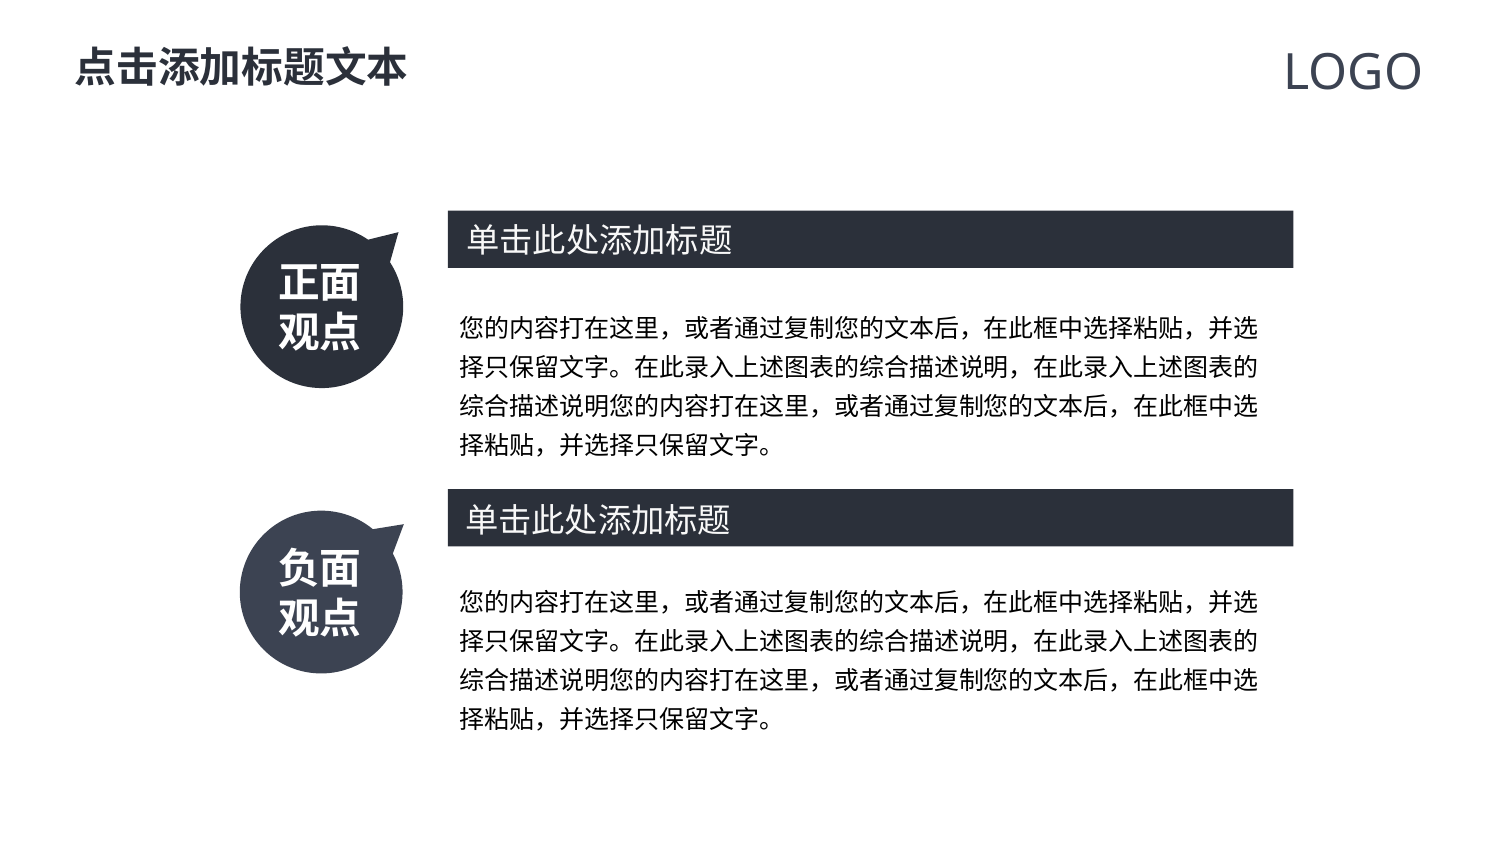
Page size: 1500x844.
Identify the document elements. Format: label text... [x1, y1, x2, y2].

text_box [447, 489, 1294, 548]
text_box [239, 510, 404, 674]
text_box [447, 210, 1294, 268]
text_box 正面 观点 [267, 275, 373, 337]
text_box 您的内容打在这里，或者通过复制您的文本后，在此框中选择粘贴，并选择只保留文字。在此录入上述图表的综合描述说明，在此录入上述图表的综合描述说明您的内容打在这里，或者通过复制您的文本后，在此框中选择粘贴，并选择只保留文字。 [447, 297, 1294, 465]
text_box 负面 观点 [267, 561, 373, 622]
text_box [240, 225, 404, 389]
text_box 您的内容打在这里，或者通过复制您的文本后，在此框中选择粘贴，并选择只保留文字。在此录入上述图表的综合描述说明，在此录入上述图表的综合描述说明您的内容打在这里，或者通过复制您的文本后，在此框中选择粘贴，并选择只保留文字。 [447, 571, 1294, 739]
text_box 点击添加标题文本 [59, 33, 424, 99]
text_box LOGO [1268, 31, 1439, 107]
